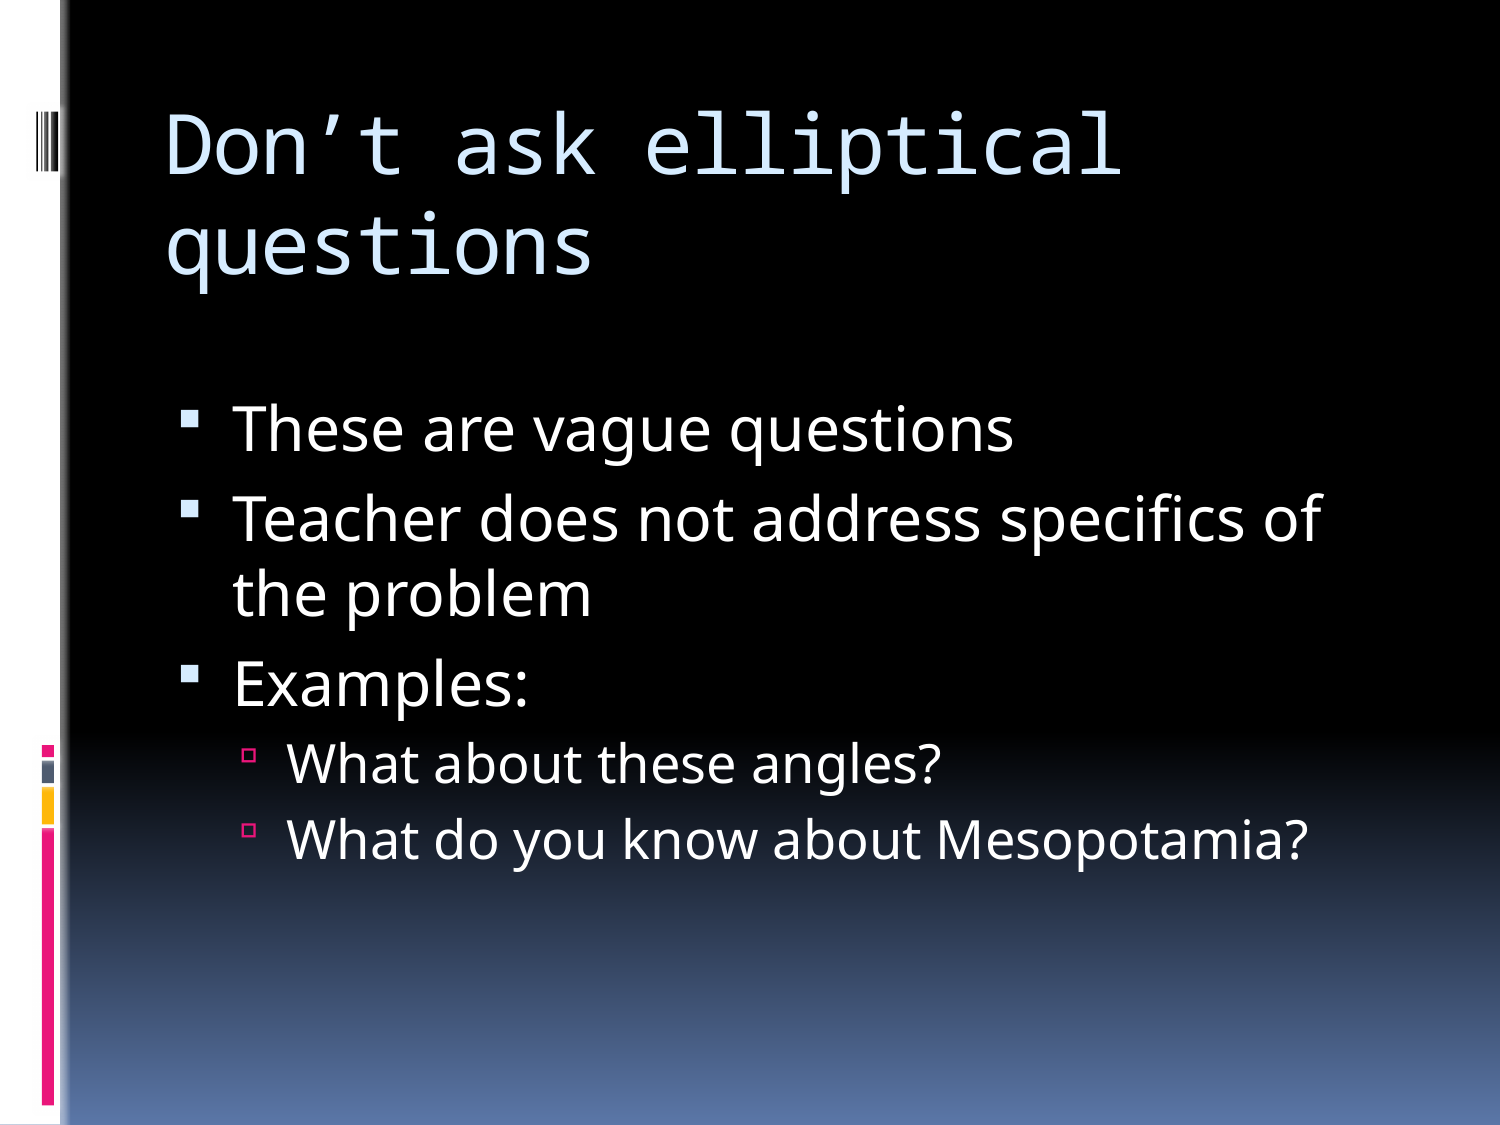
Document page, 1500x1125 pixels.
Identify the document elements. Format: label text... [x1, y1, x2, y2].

title Don’t ask elliptical questions [150, 83, 1425, 234]
list These are vague questions Teacher does not address specifics of the problem Examples: What about these angles? What do you know about Mesopotamia? [150, 292, 1425, 1043]
